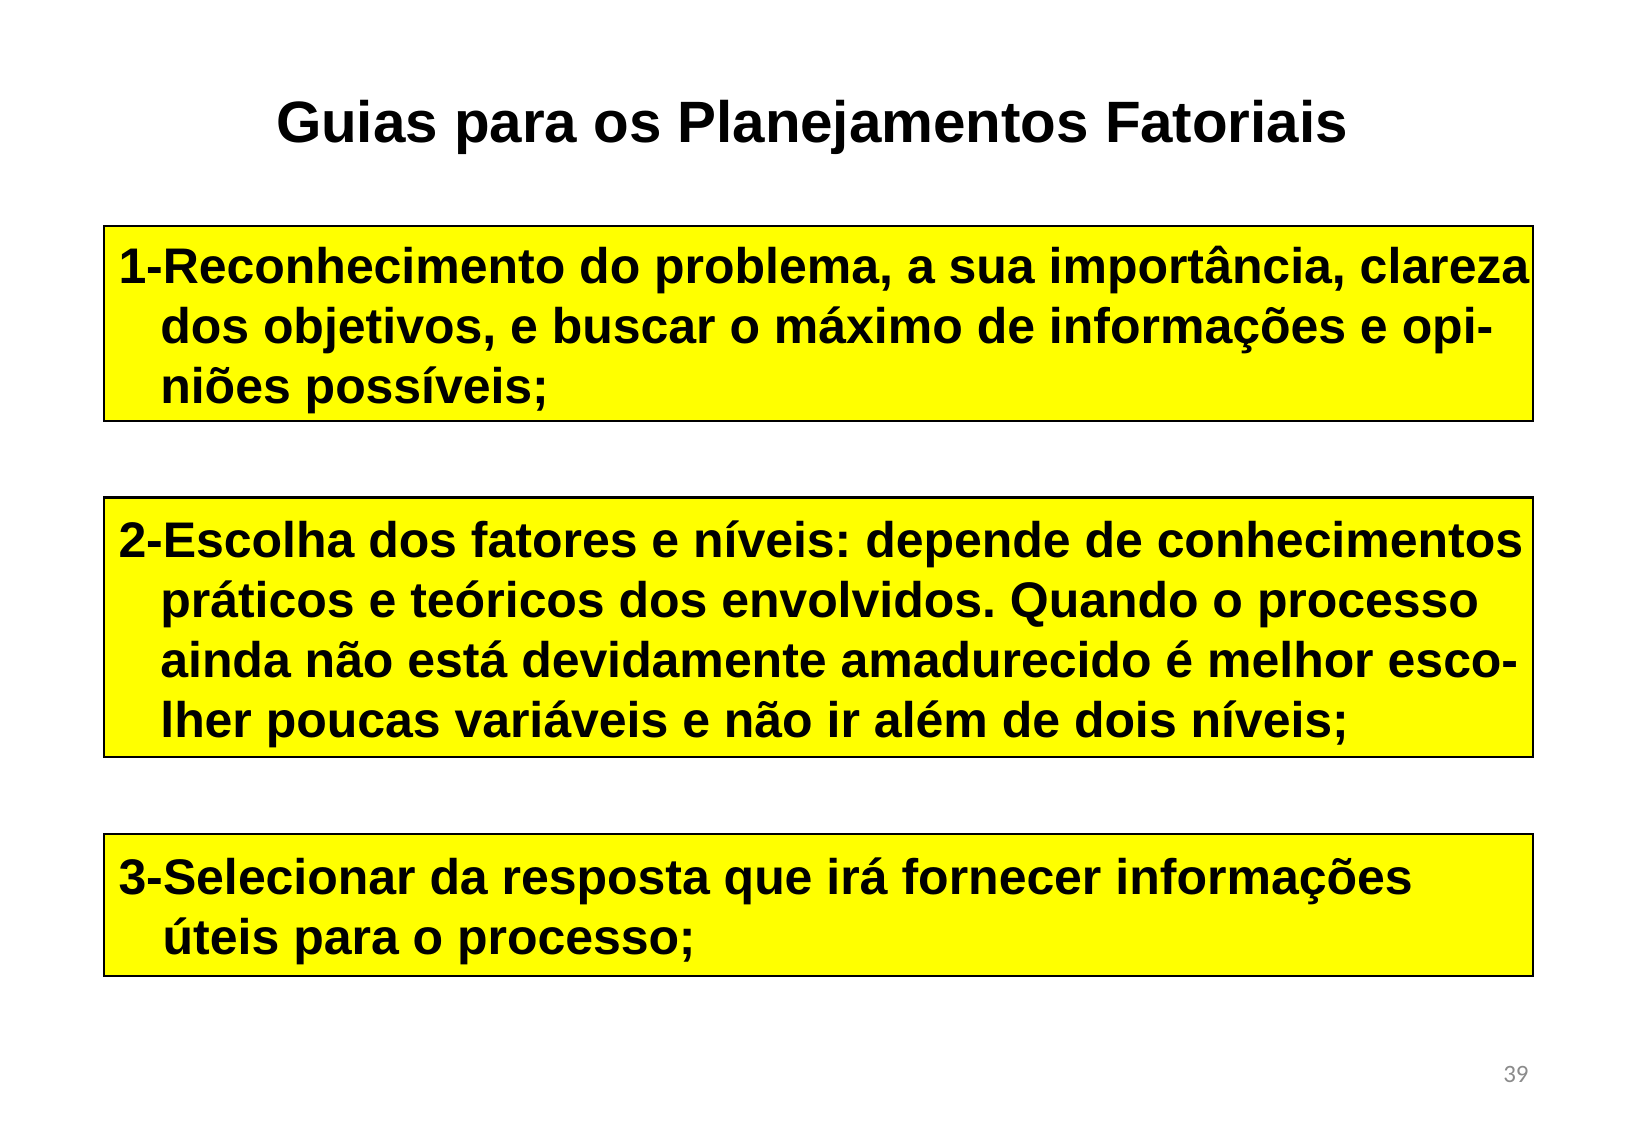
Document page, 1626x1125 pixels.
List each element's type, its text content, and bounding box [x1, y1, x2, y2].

text_box 3-Selecionar da resposta que irá fornecer informações úteis para o processo; [103, 834, 1533, 976]
slide_number 39 [1164, 1042, 1544, 1103]
text_box Guias para os Planejamentos Fatoriais [233, 78, 1392, 161]
text_box 2-Escolha dos fatores e níveis: depende de conhecimentos práticos e teóricos dos envolvidos. Quando o processo ainda não está devidamente amadurecido é melhor esco- lher poucas variáveis e não ir além de dois níveis; [103, 497, 1533, 758]
text_box 1-Reconhecimento do problema, a sua importância, clareza dos objetivos, e buscar o máximo de informações e opi- niões possíveis; [103, 225, 1533, 421]
